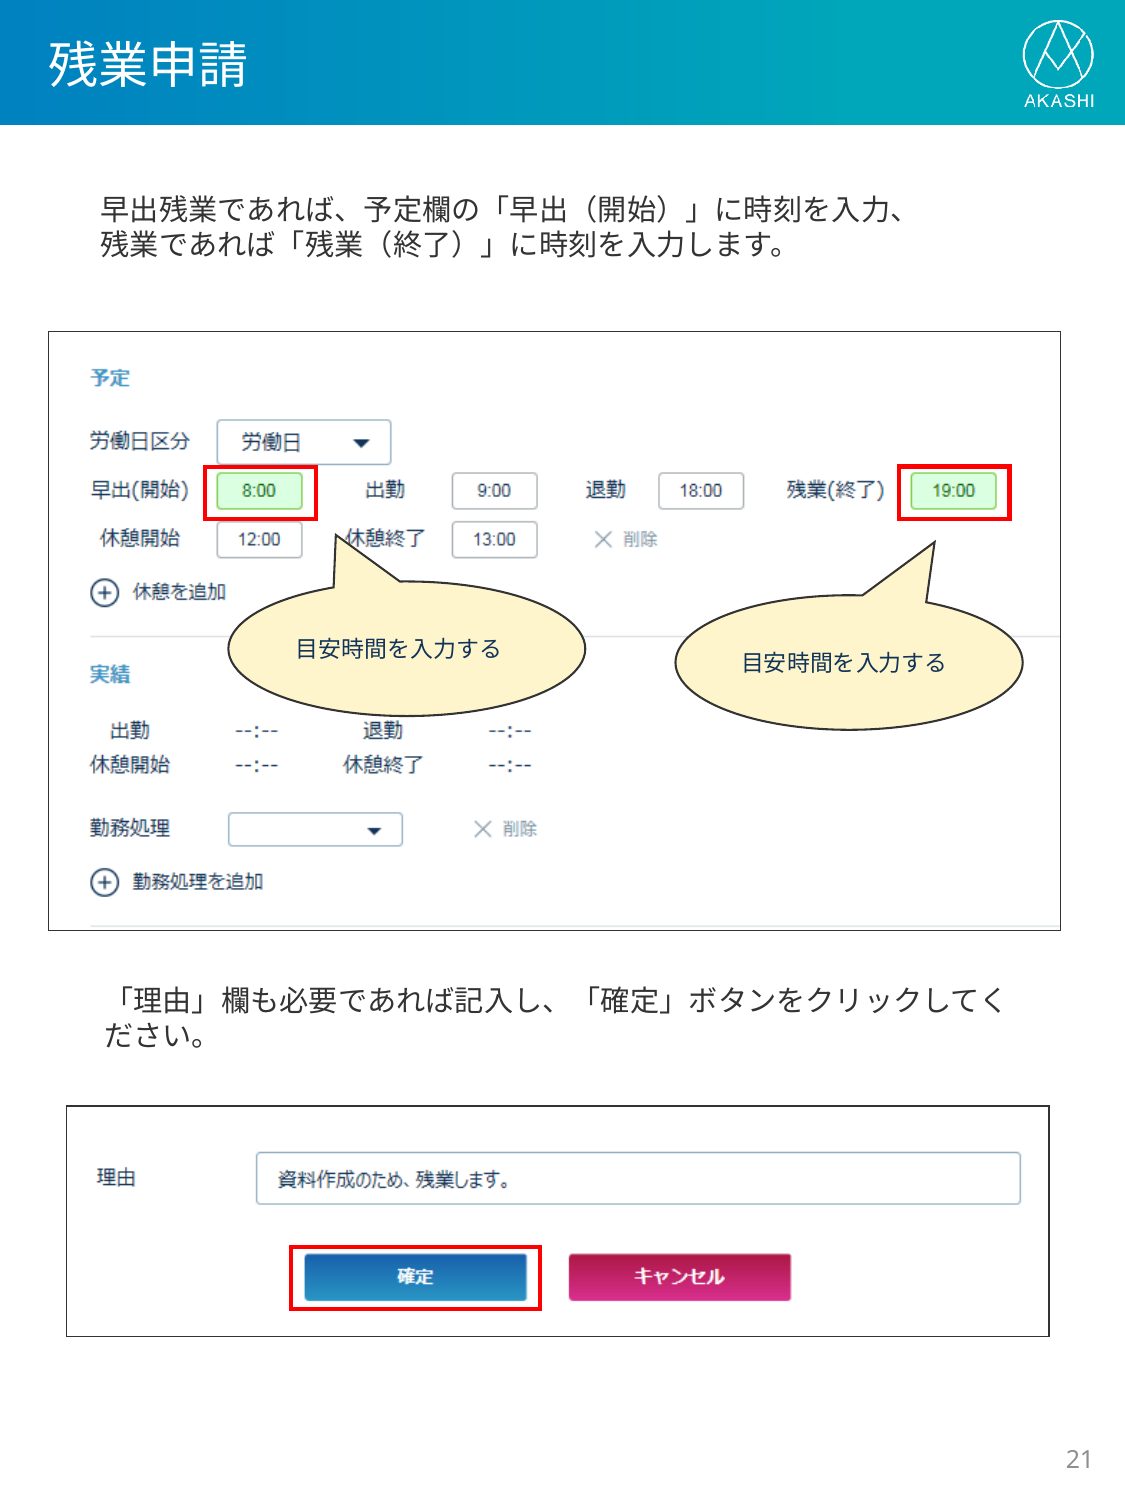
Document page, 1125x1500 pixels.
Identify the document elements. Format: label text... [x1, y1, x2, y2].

picture [1045, 9, 1103, 117]
slide_number 20 [856, 1420, 1110, 1500]
text_box 早出残業であれば、予定欄の「早出（開始）」に時刻を入力、 残業であれば「残業（終了）」に時刻を入力します。 [85, 184, 1023, 269]
title 残業申請 [33, 0, 1045, 123]
text_box 「理由」欄も必要であれば記入し、「確定」ボタンをクリックしてください。 [89, 974, 1027, 1060]
picture [67, 1106, 1049, 1336]
picture [49, 332, 1060, 930]
